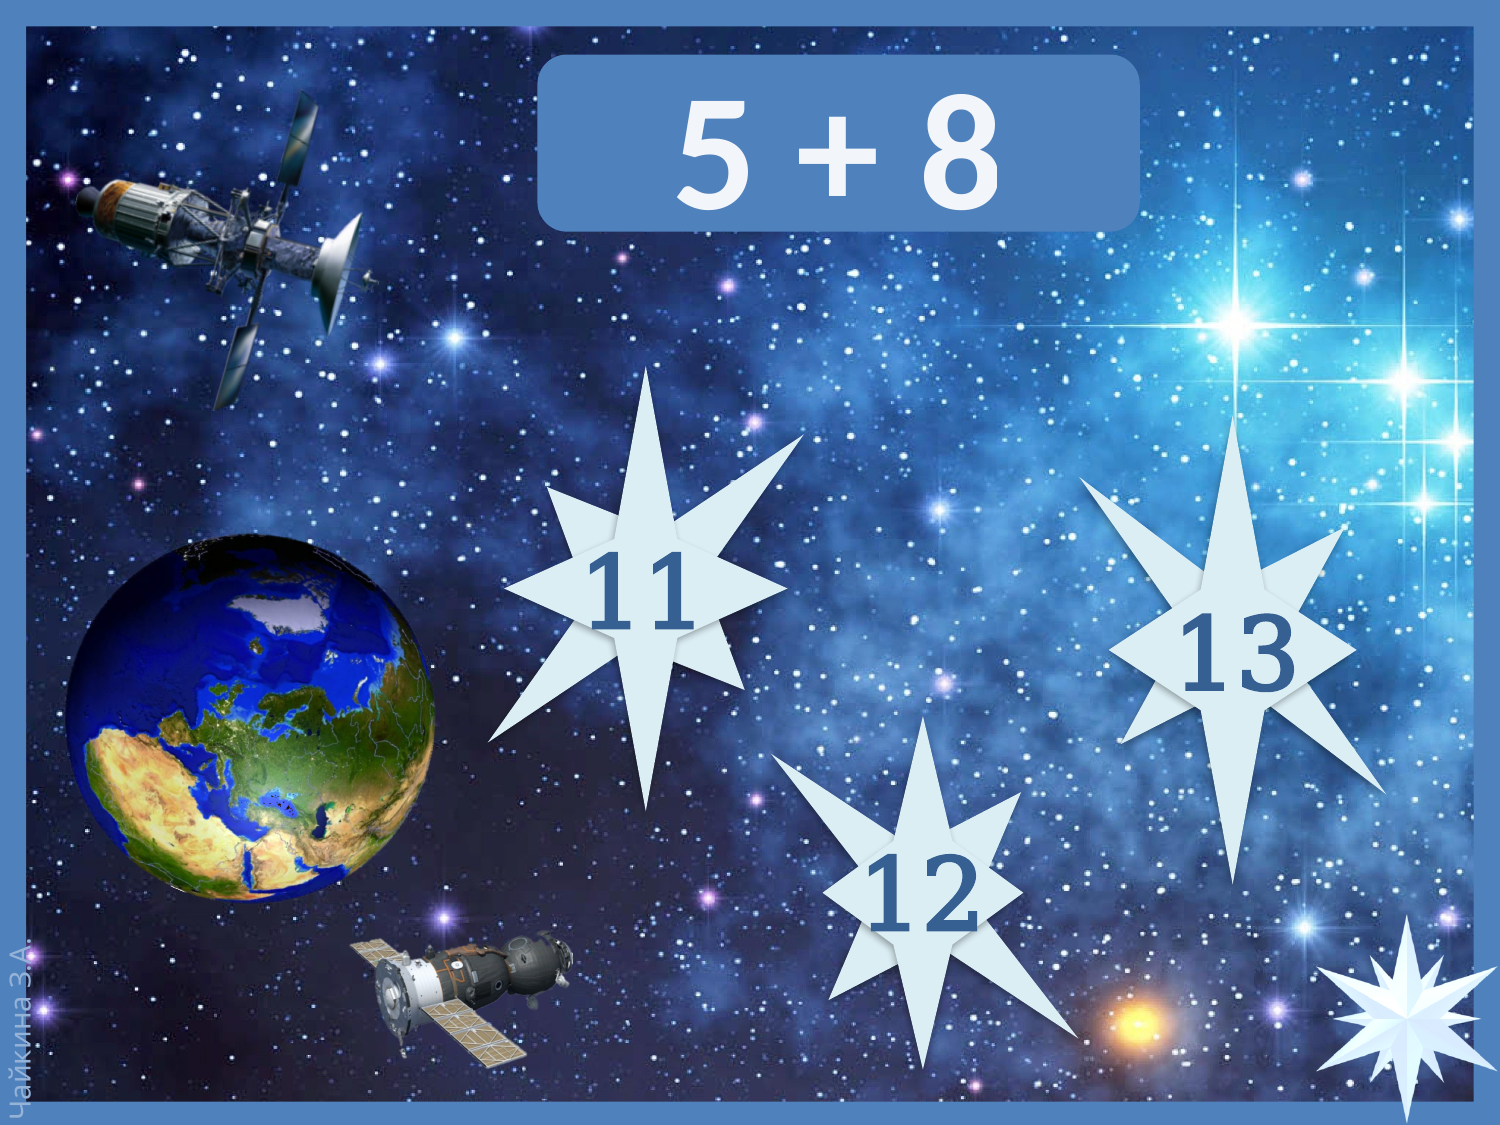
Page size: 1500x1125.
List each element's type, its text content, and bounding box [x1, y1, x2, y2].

text_box 5 + 8 [535, 52, 1142, 234]
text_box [424, 365, 867, 812]
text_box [1076, 414, 1389, 885]
picture [1, 27, 1499, 1125]
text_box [715, 715, 1135, 1070]
